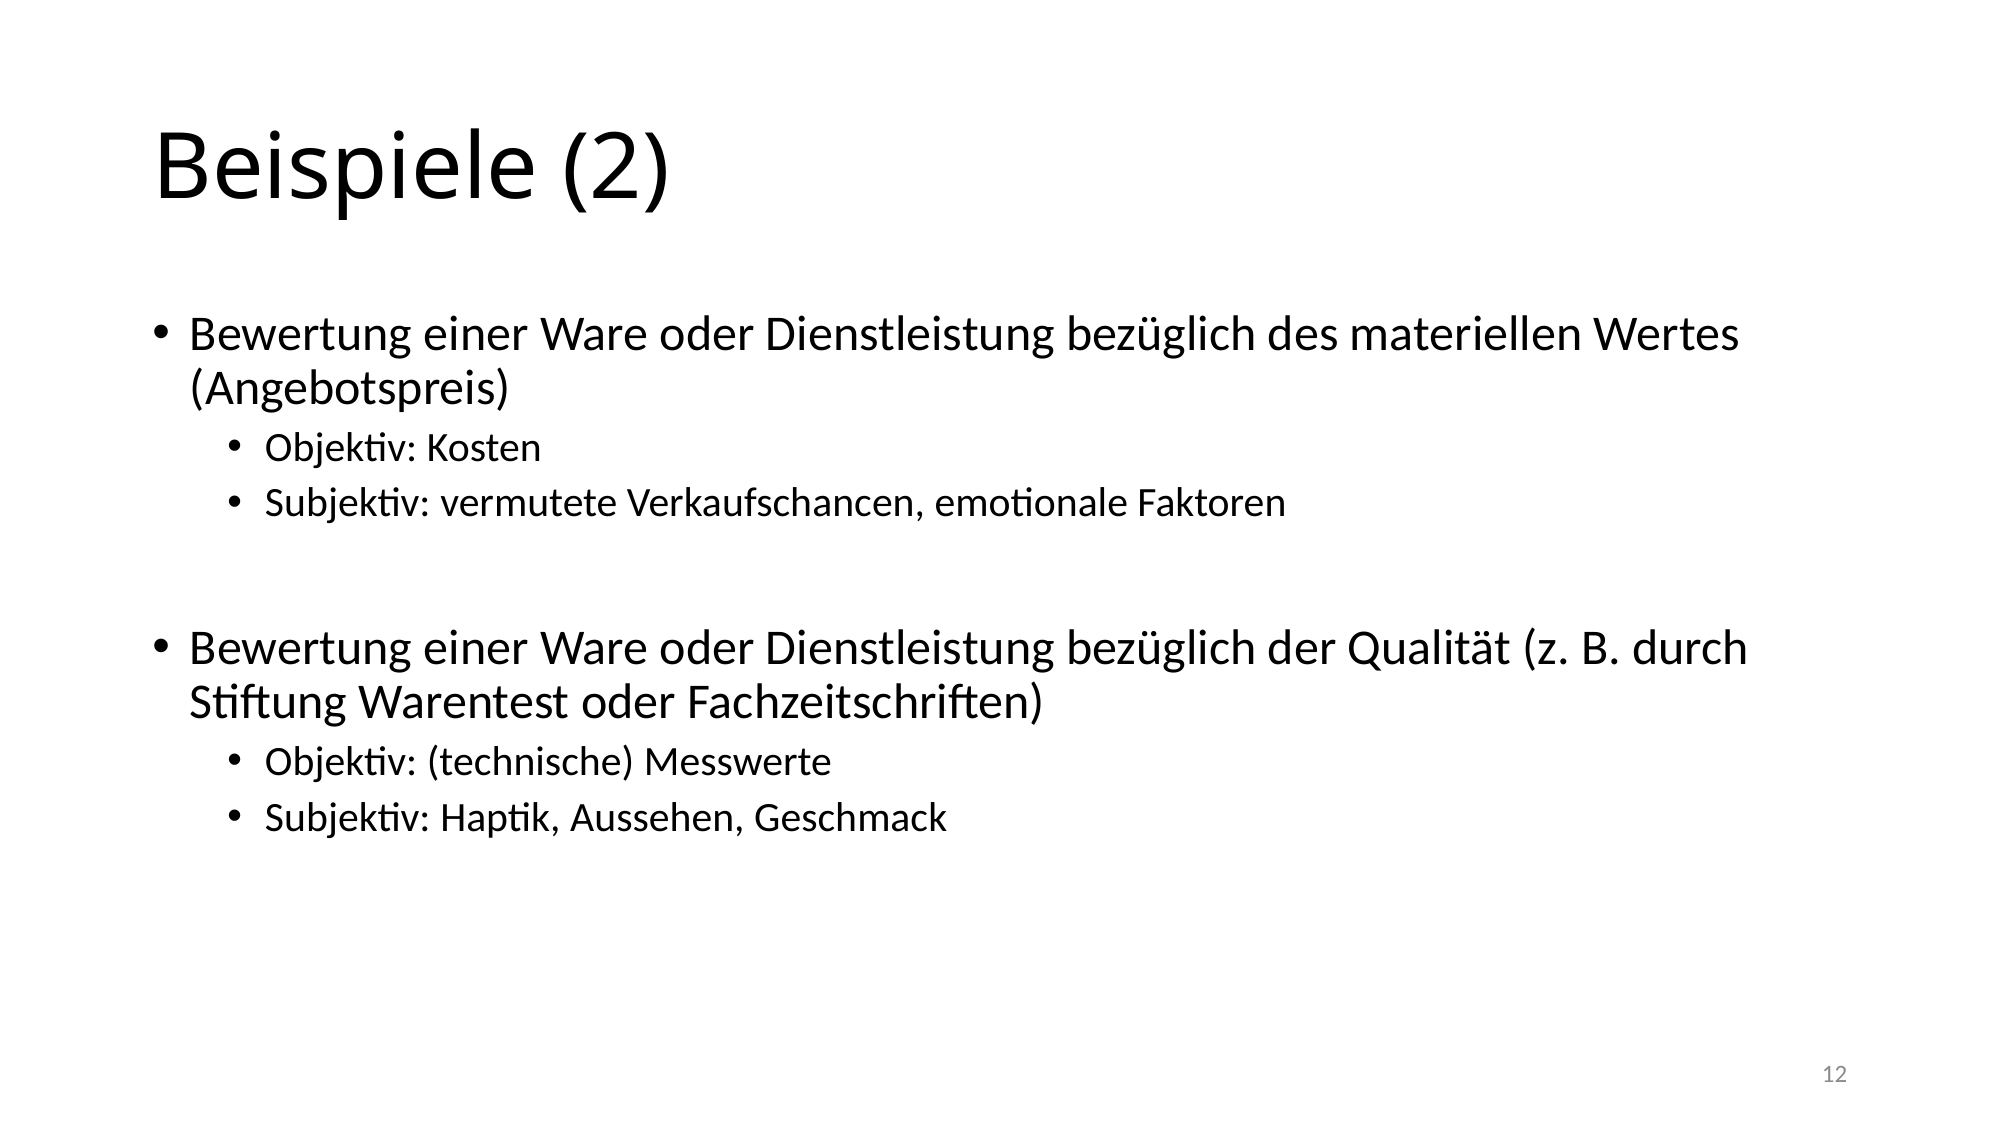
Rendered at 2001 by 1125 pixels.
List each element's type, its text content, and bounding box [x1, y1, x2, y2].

list Bewertung einer Ware oder Dienstleistung bezüglich des materiellen Wertes (Angebotspreis) Objektiv: Kosten Subjektiv: vermutete Verkaufschancen, emotionale Faktoren Bewertung einer Ware oder Dienstleistung bezüglich der Qualität (z. B. durch Stiftung Warentest oder Fachzeitschriften) Objektiv: (technische) Messwerte Subjektiv: Haptik, Aussehen, Geschmack [137, 299, 1863, 1014]
title Beispiele (2) [137, 59, 1863, 278]
slide_number 12 [1412, 1042, 1863, 1103]
